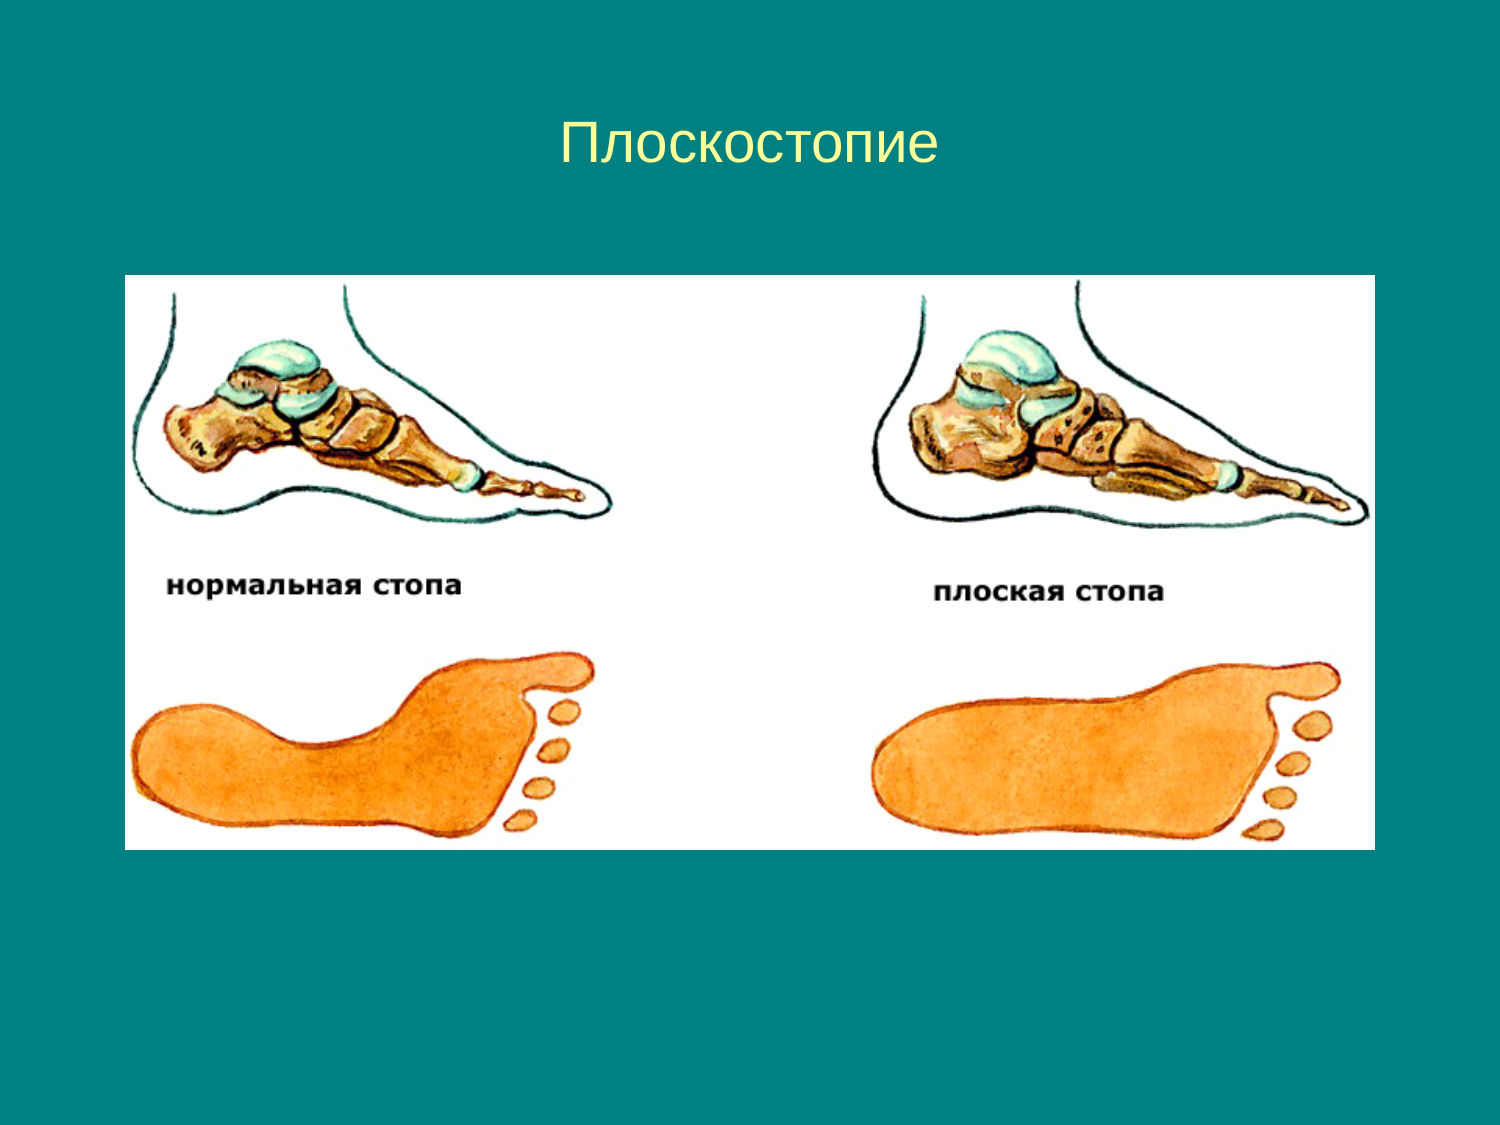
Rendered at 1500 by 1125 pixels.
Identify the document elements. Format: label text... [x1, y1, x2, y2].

picture [124, 275, 1376, 850]
title Плоскостопие [74, 44, 1426, 233]
